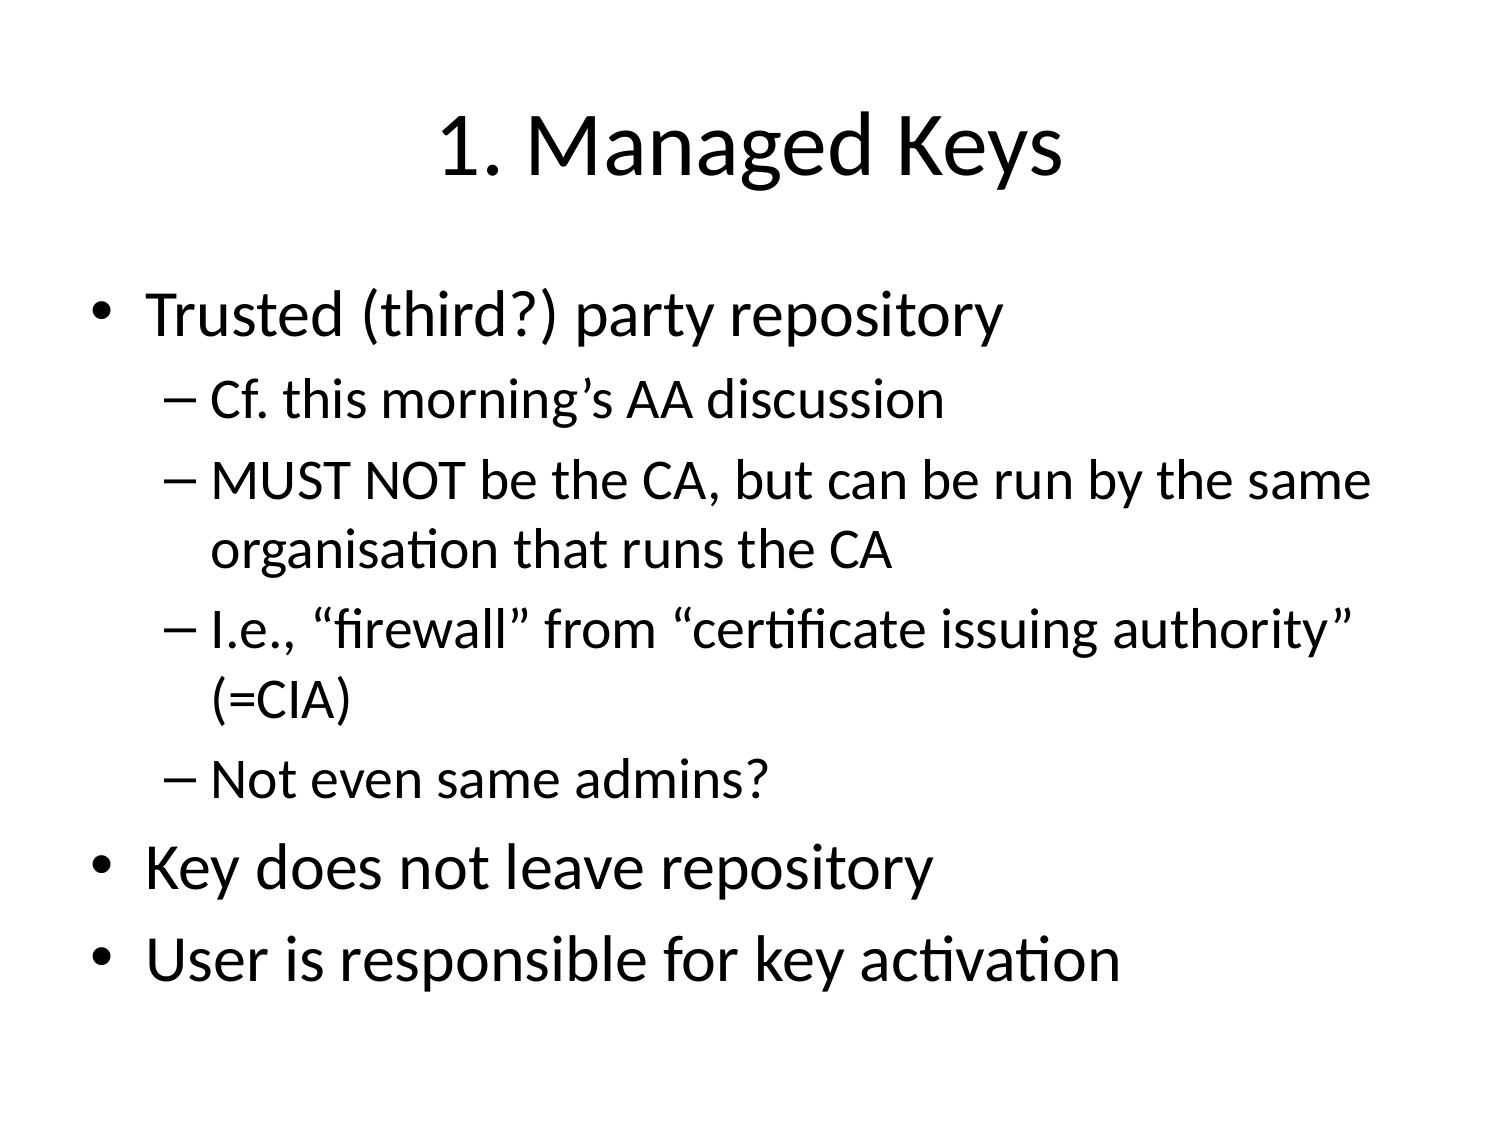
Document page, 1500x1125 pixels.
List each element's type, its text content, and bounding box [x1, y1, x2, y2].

list Trusted (third?) party repository Cf. this morning’s AA discussion MUST NOT be the CA, but can be run by the same organisation that runs the CA I.e., “firewall” from “certificate issuing authority” (=CIA) Not even same admins? Key does not leave repository User is responsible for key activation [75, 262, 1425, 1005]
title 1. Managed Keys [75, 45, 1425, 233]
